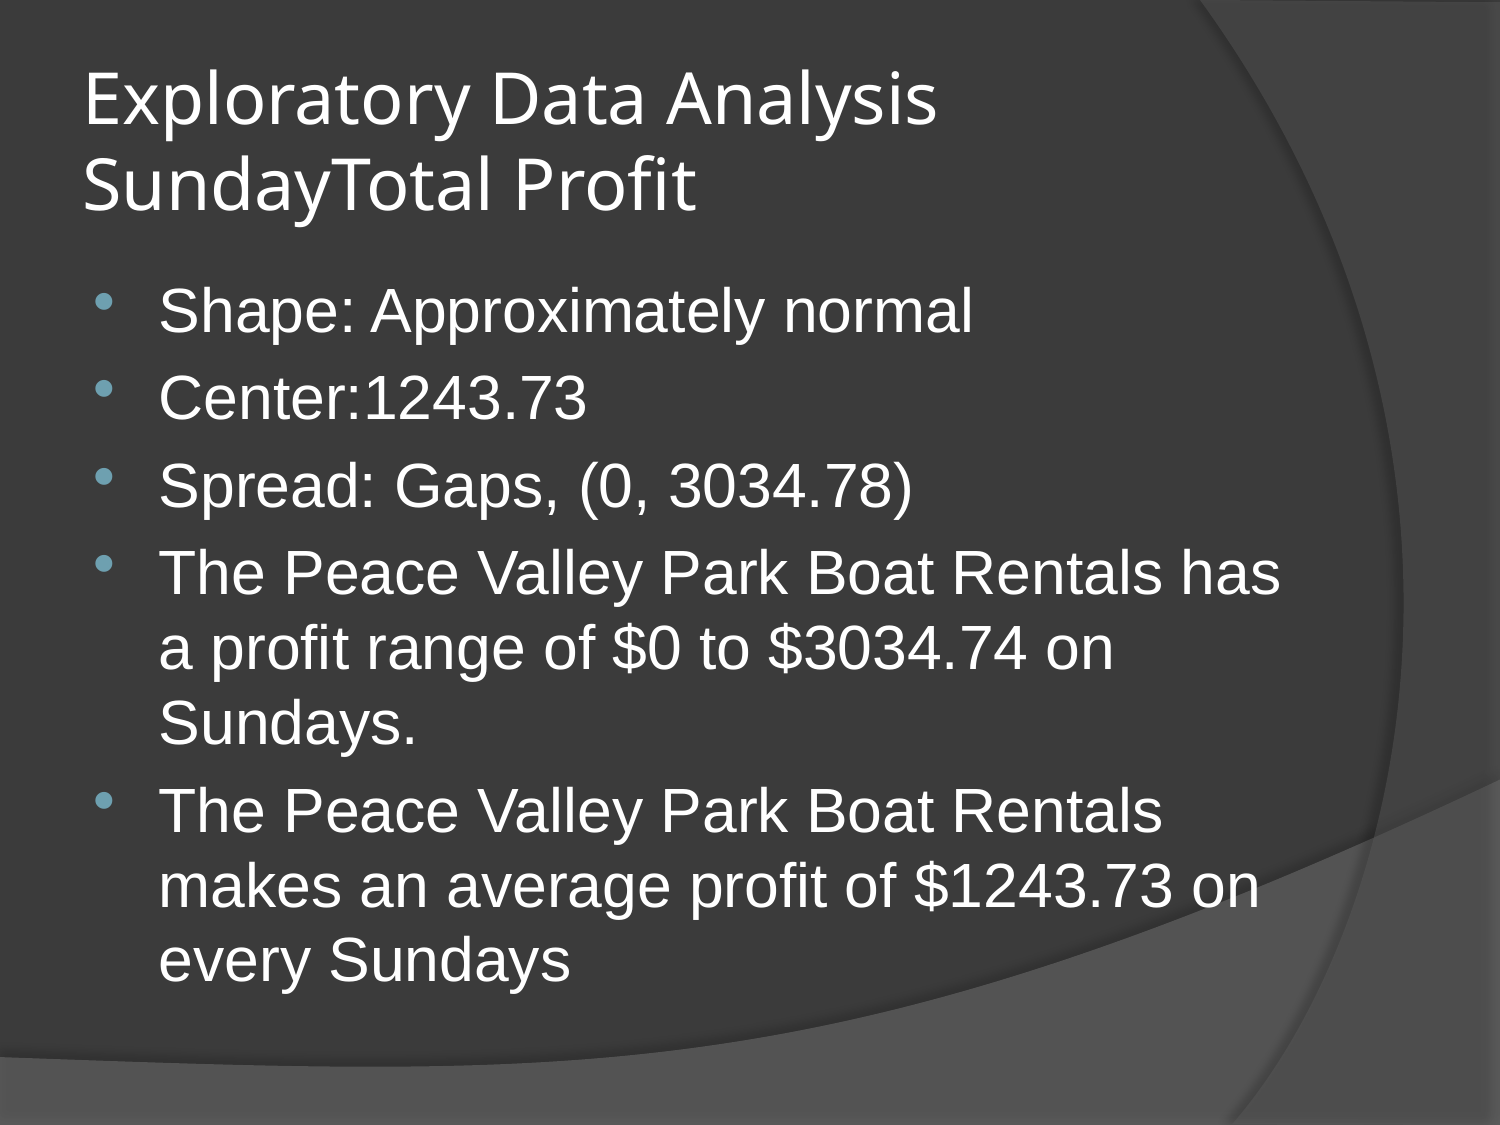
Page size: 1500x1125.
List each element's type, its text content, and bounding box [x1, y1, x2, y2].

title Exploratory Data Analysis SundayTotal Profit [75, 45, 1300, 233]
list Shape: Approximately normal Center:1243.73 Spread: Gaps, (0, 3034.78) The Peace Valley Park Boat Rentals has a profit range of $0 to $3034.74 on Sundays. The Peace Valley Park Boat Rentals makes an average profit of $1243.73 on every Sundays [75, 262, 1300, 1005]
